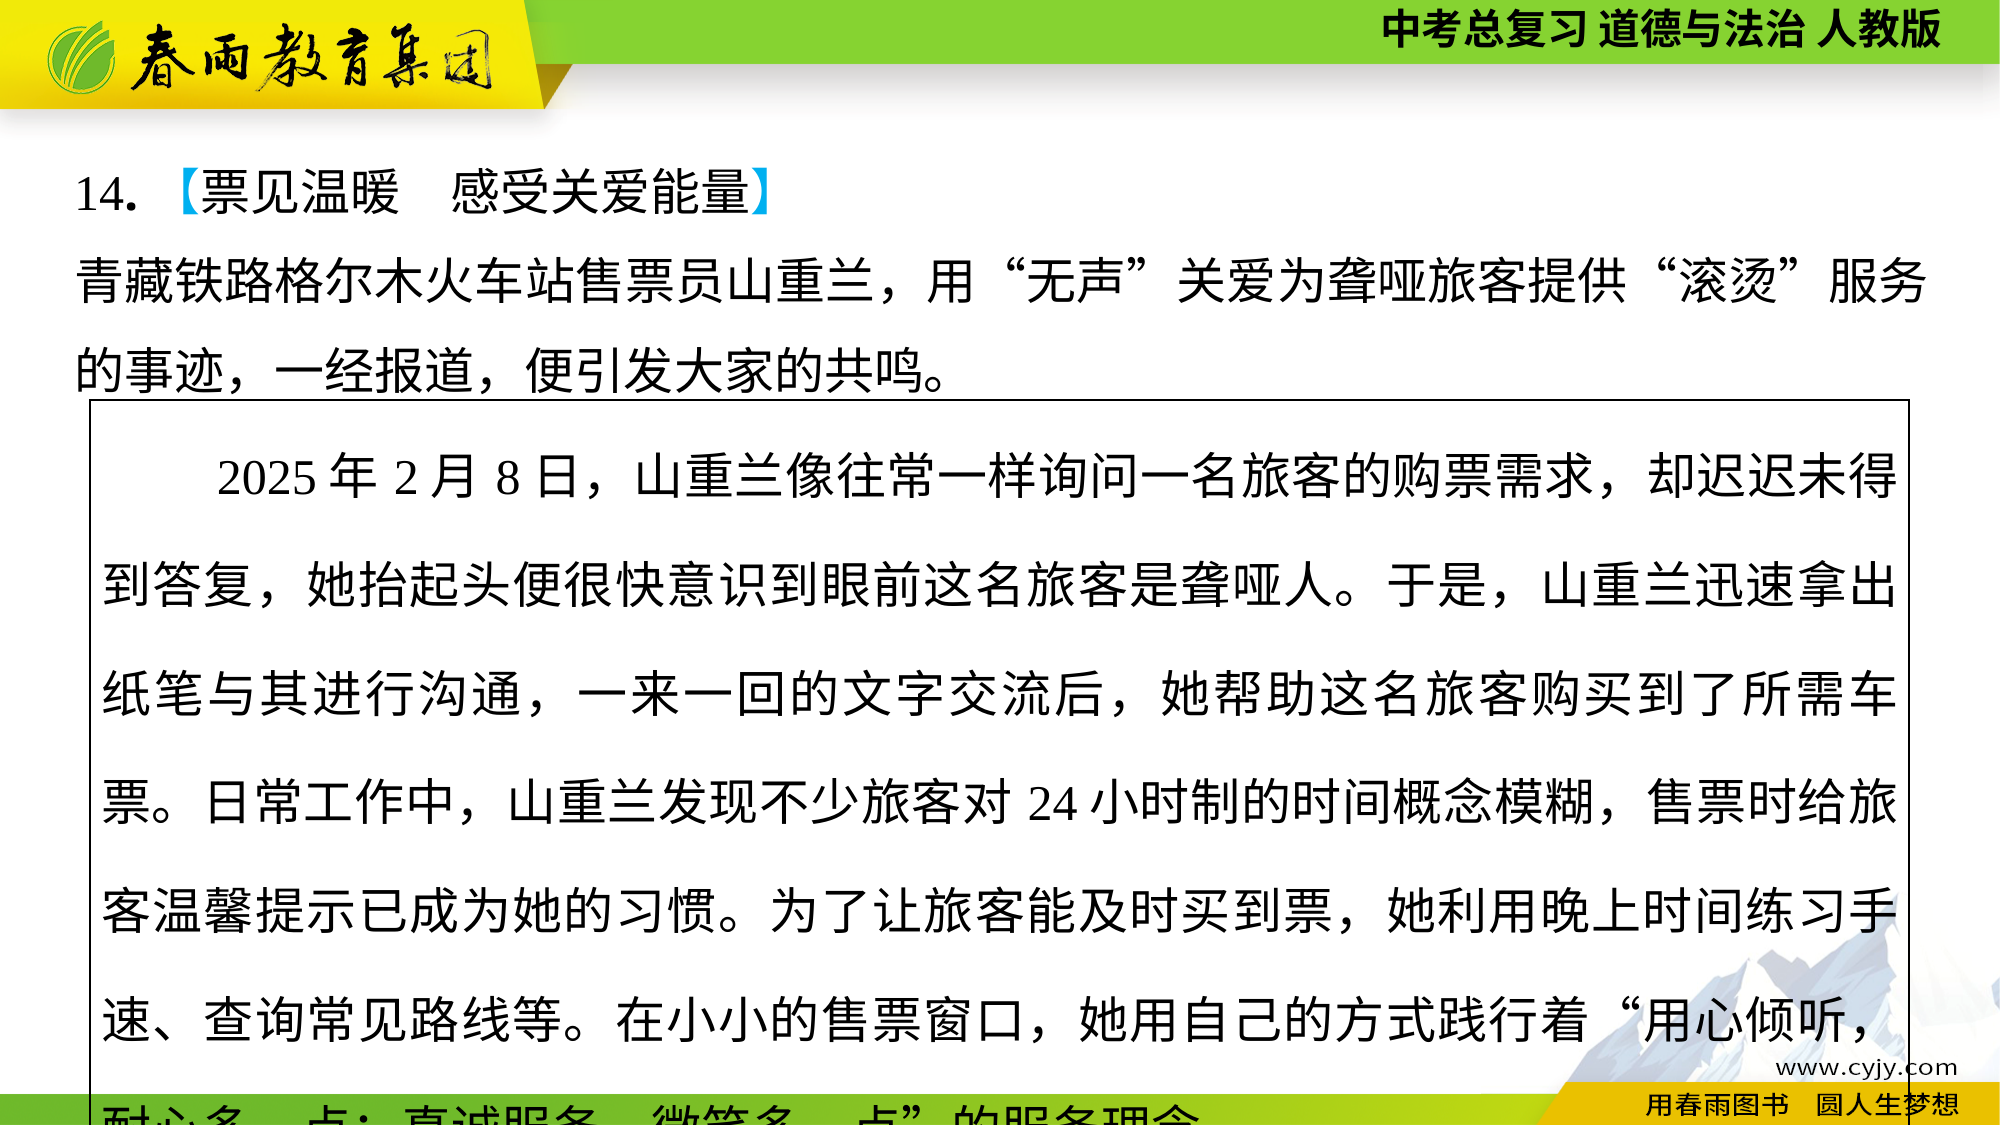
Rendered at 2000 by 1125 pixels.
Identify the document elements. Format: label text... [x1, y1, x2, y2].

list 14.【票见温暖 感受关爱能量】 青藏铁路格尔木火车站售票员山重兰，用“无声”关爱为聋哑旅客提供“滚烫”服务的事迹，一经报道，便引发大家的共鸣。 [59, 122, 1944, 399]
picture [0, 0, 2000, 1125]
table_header 2025年2月8日，山重兰像往常一样询问一名旅客的购票需求，却迟迟未得到答复，她抬起头便很快意识到眼前这名旅客是聋哑人。于是，山重兰迅速拿出纸笔与其进行沟通，一来一回的文字交流后，她帮助这名旅客购买到了所需车票。日常工作中，山重兰发现不少旅客对24小时制的时间概念模糊，售票时给旅客温馨提示已成为她的习惯。为了让旅客能及时买到票，她利用晚上时间练习手速、查询常见路线等。在小小的售票窗口，她用自己的方式践行着“用心倾听，耐心多一点；真诚服务，微笑多一点”的服务理念。 [91, 401, 1908, 1125]
